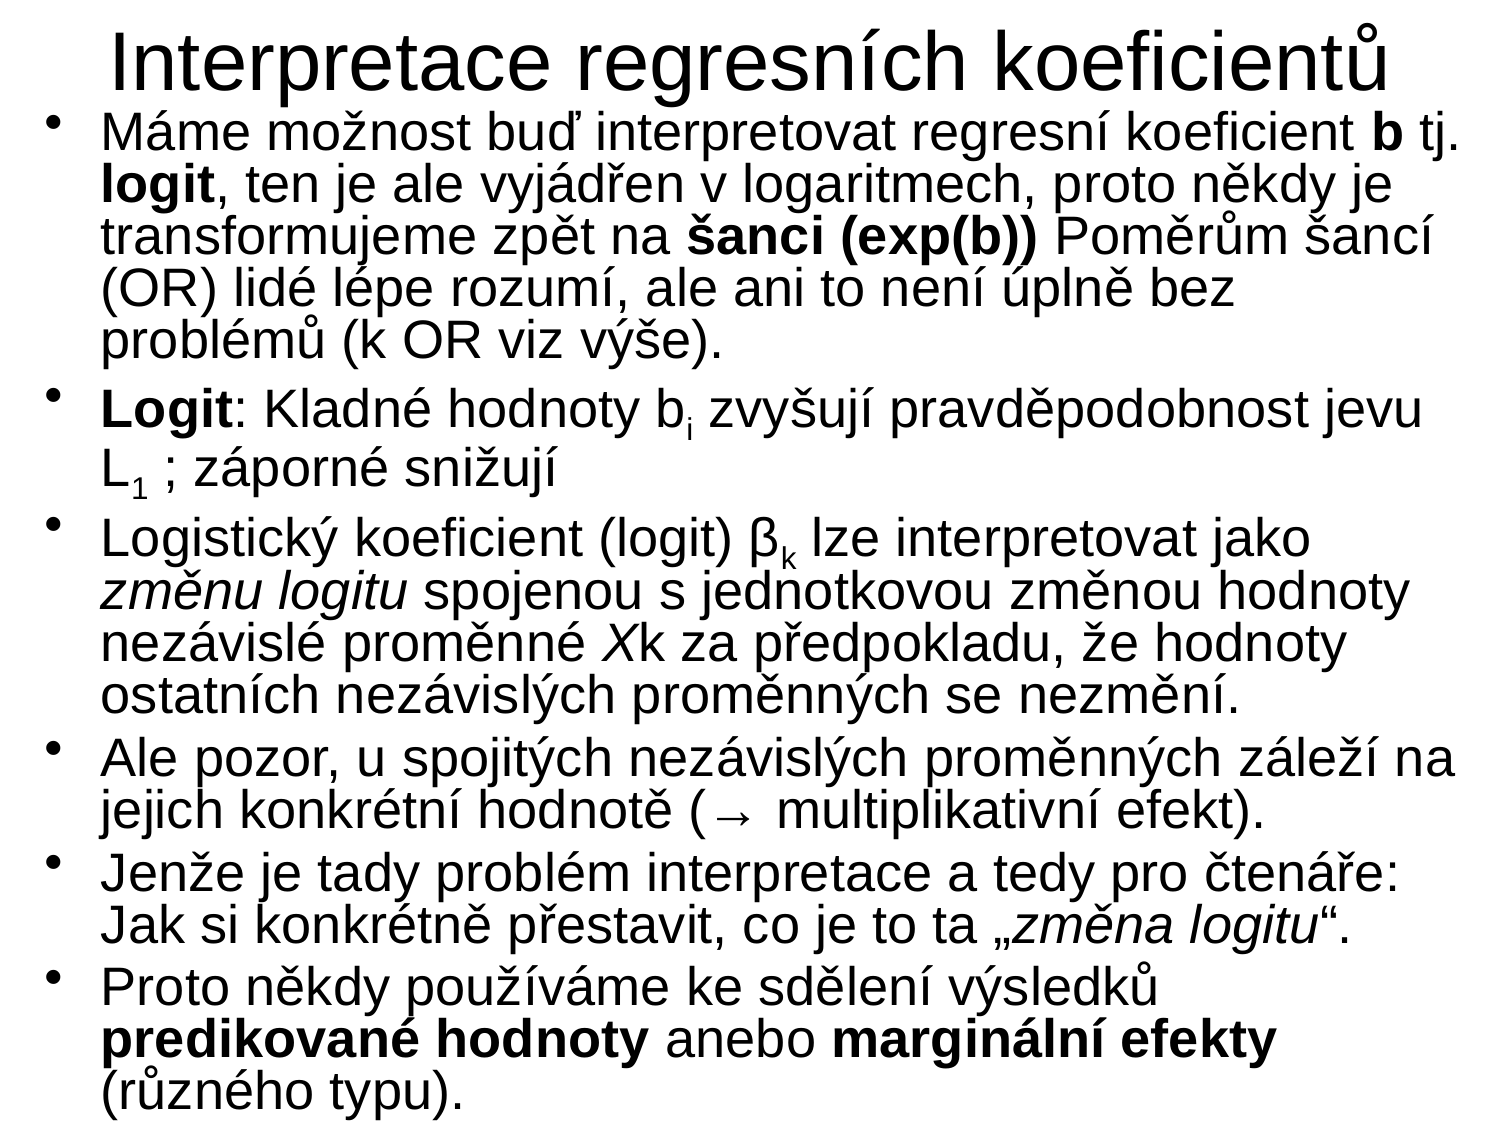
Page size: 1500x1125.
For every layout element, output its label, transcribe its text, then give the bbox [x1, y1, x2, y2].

title Interpretace regresních koeficientů [75, 3, 1425, 101]
list Máme možnost buď interpretovat regresní koeficient b tj. logit, ten je ale vyjádřen v logaritmech, proto někdy je transformujeme zpět na šanci (exp(b)) Poměrům šancí (OR) lidé lépe rozumí, ale ani to není úplně bez problémů (k OR viz výše). Logit: Kladné hodnoty bi zvyšují pravděpodobnost jevu L1 ; záporné snižují Logistický koeficient (logit) βk lze interpretovat jako změnu logitu spojenou s jednotkovou změnou hodnoty nezávislé proměnné Xk za předpokladu, že hodnoty ostatních nezávislých proměnných se nezmění. Ale pozor, u spojitých nezávislých proměnných záleží na jejich konkrétní hodnotě (→ multiplikativní efekt). Jenže je tady problém interpretace a tedy pro čtenáře: Jak si konkrétně přestavit, co je to ta „změna logitu“. Proto někdy používáme ke sdělení výsledků predikované hodnoty anebo marginální efekty (různého typu). [29, 101, 1495, 1083]
